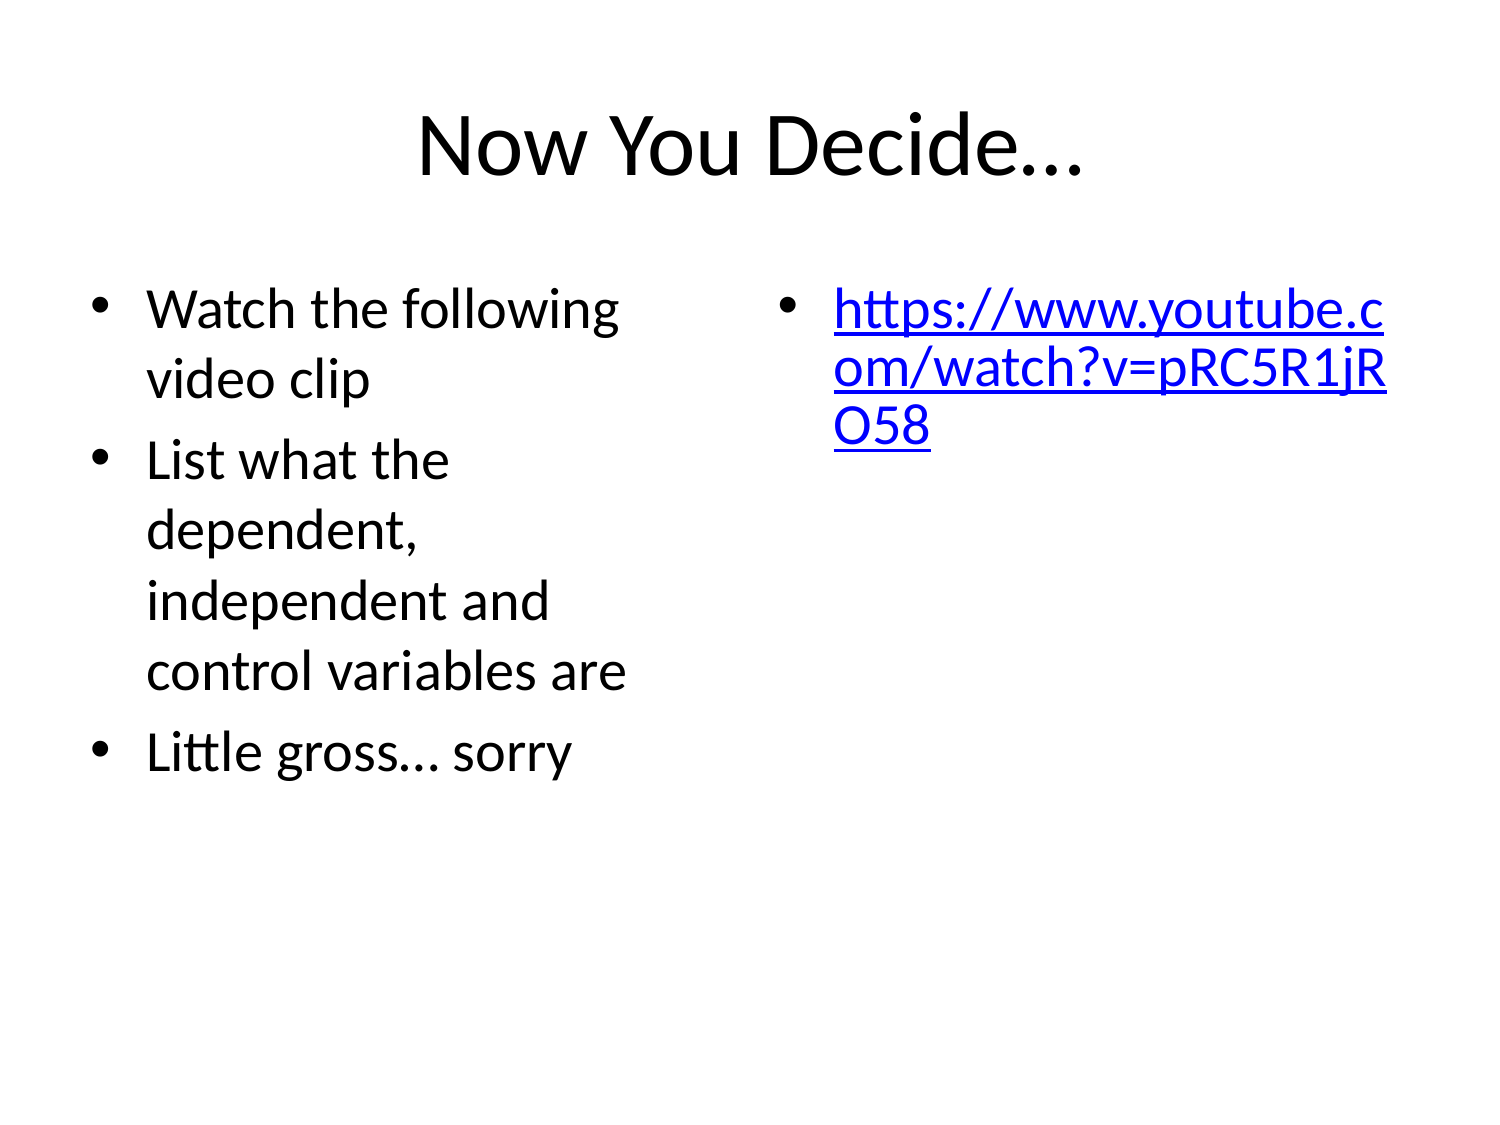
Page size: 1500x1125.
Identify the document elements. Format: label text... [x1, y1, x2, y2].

list Watch the following video clip List what the dependent, independent and control variables are Little gross… sorry [75, 262, 738, 1005]
list https://www.youtube.com/watch?v=pRC5R1jRO58 [762, 262, 1425, 1005]
title Now You Decide… [75, 45, 1425, 233]
